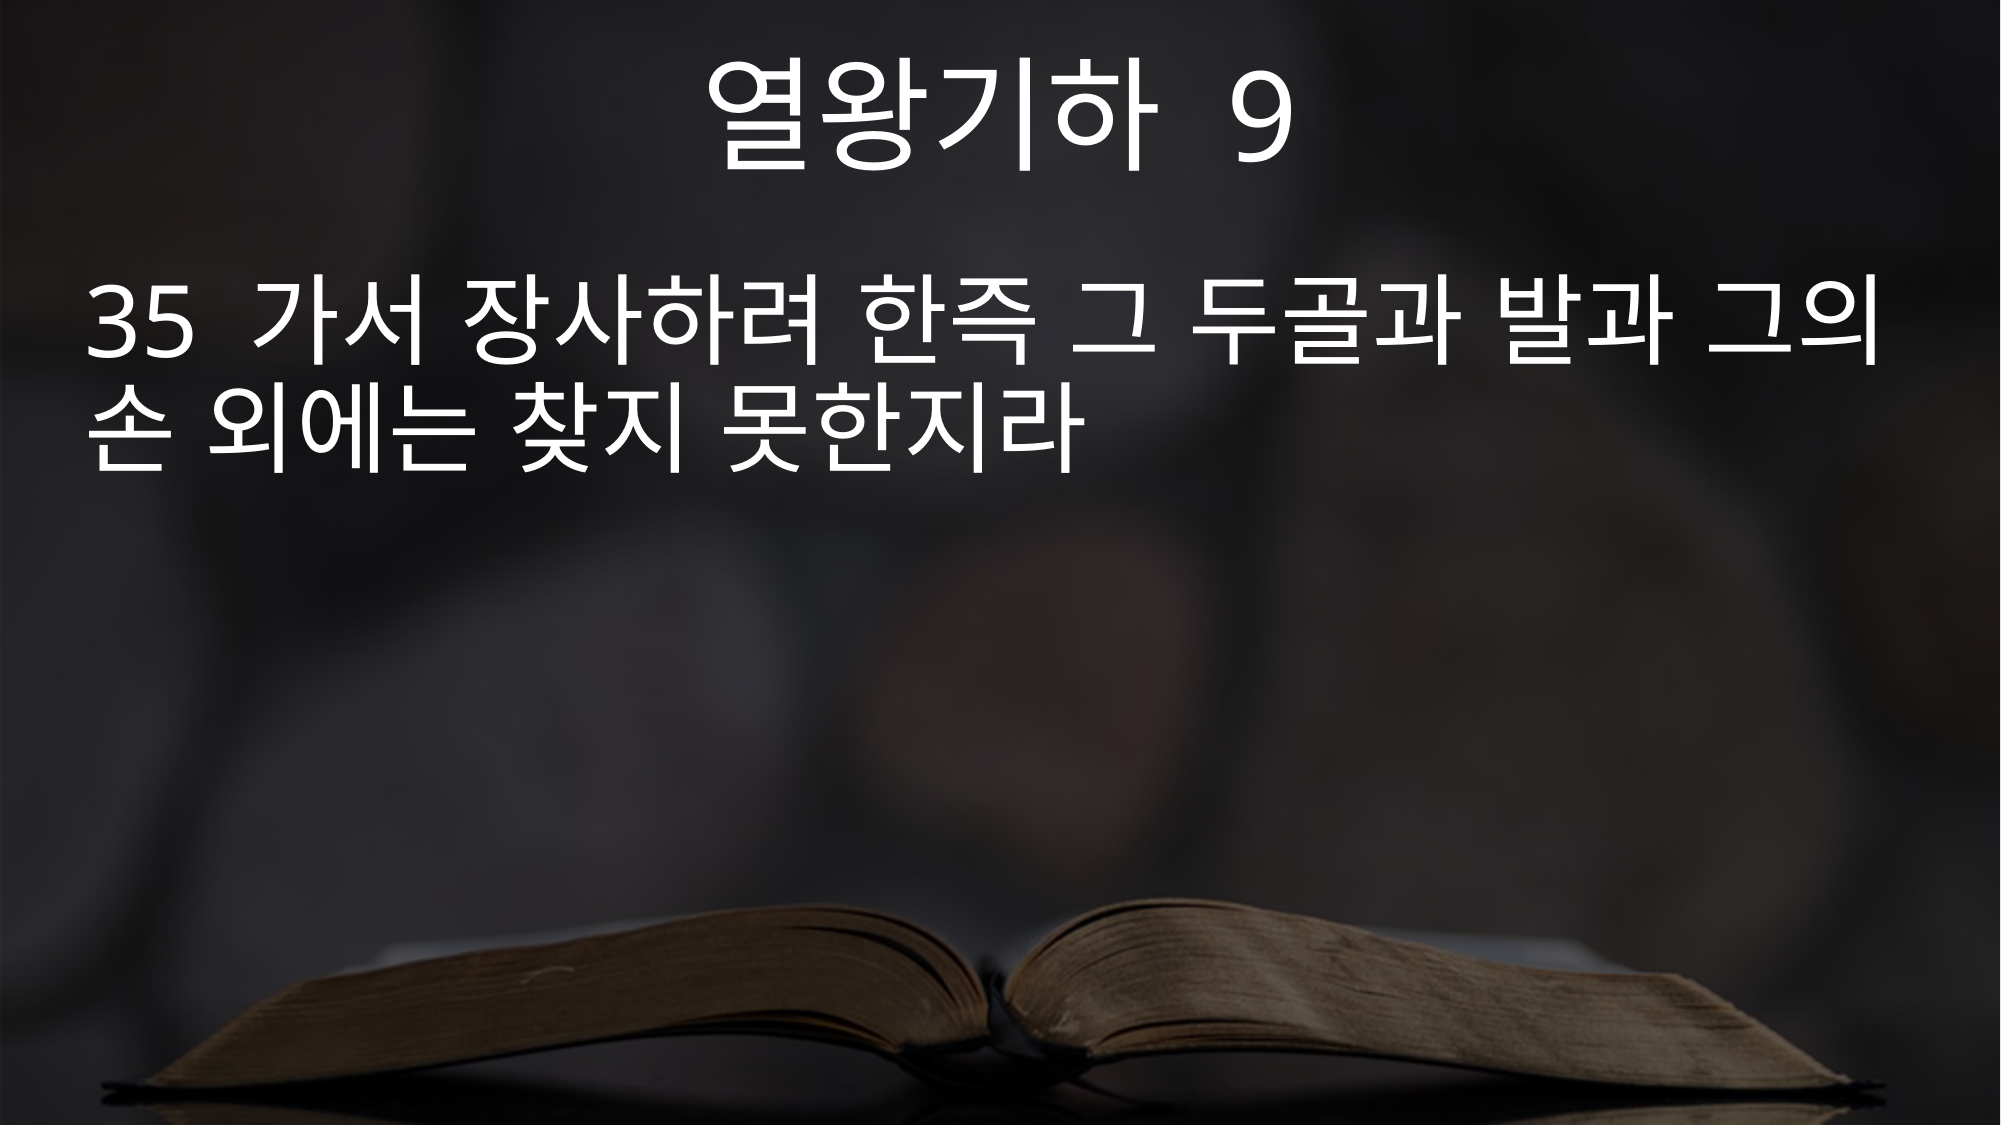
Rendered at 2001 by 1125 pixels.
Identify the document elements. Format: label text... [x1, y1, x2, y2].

list 35 가서 장사하려 한즉 그 두골과 발과 그의 손 외에는 찾지 못한지라 [69, 263, 1953, 423]
footer 열왕기하 9 [0, 32, 2000, 192]
picture [0, 0, 2001, 1125]
